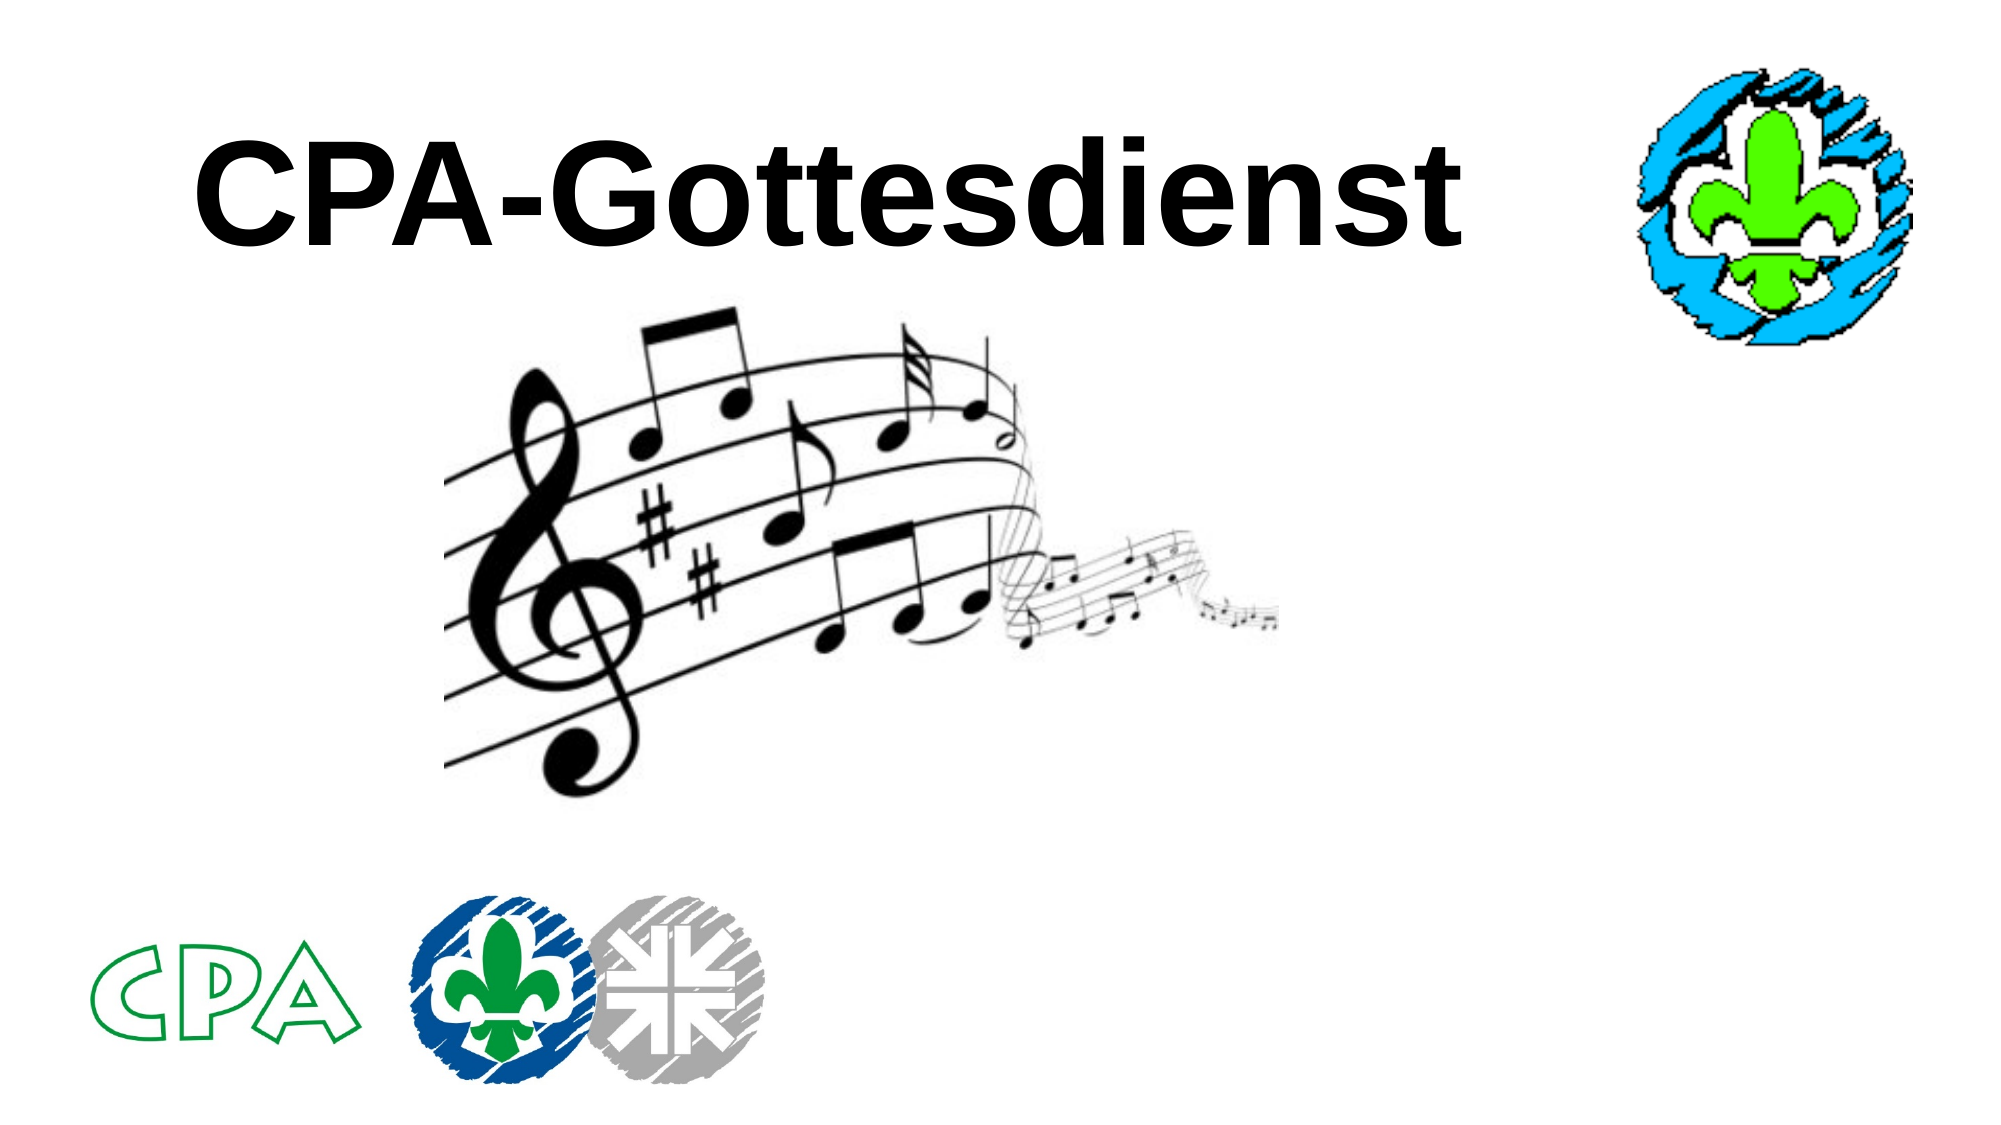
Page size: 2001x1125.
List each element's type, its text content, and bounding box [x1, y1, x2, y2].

picture [90, 893, 768, 1085]
title CPA-Gottesdienst [114, 64, 1543, 306]
picture [1628, 66, 1913, 350]
picture [444, 278, 1279, 836]
